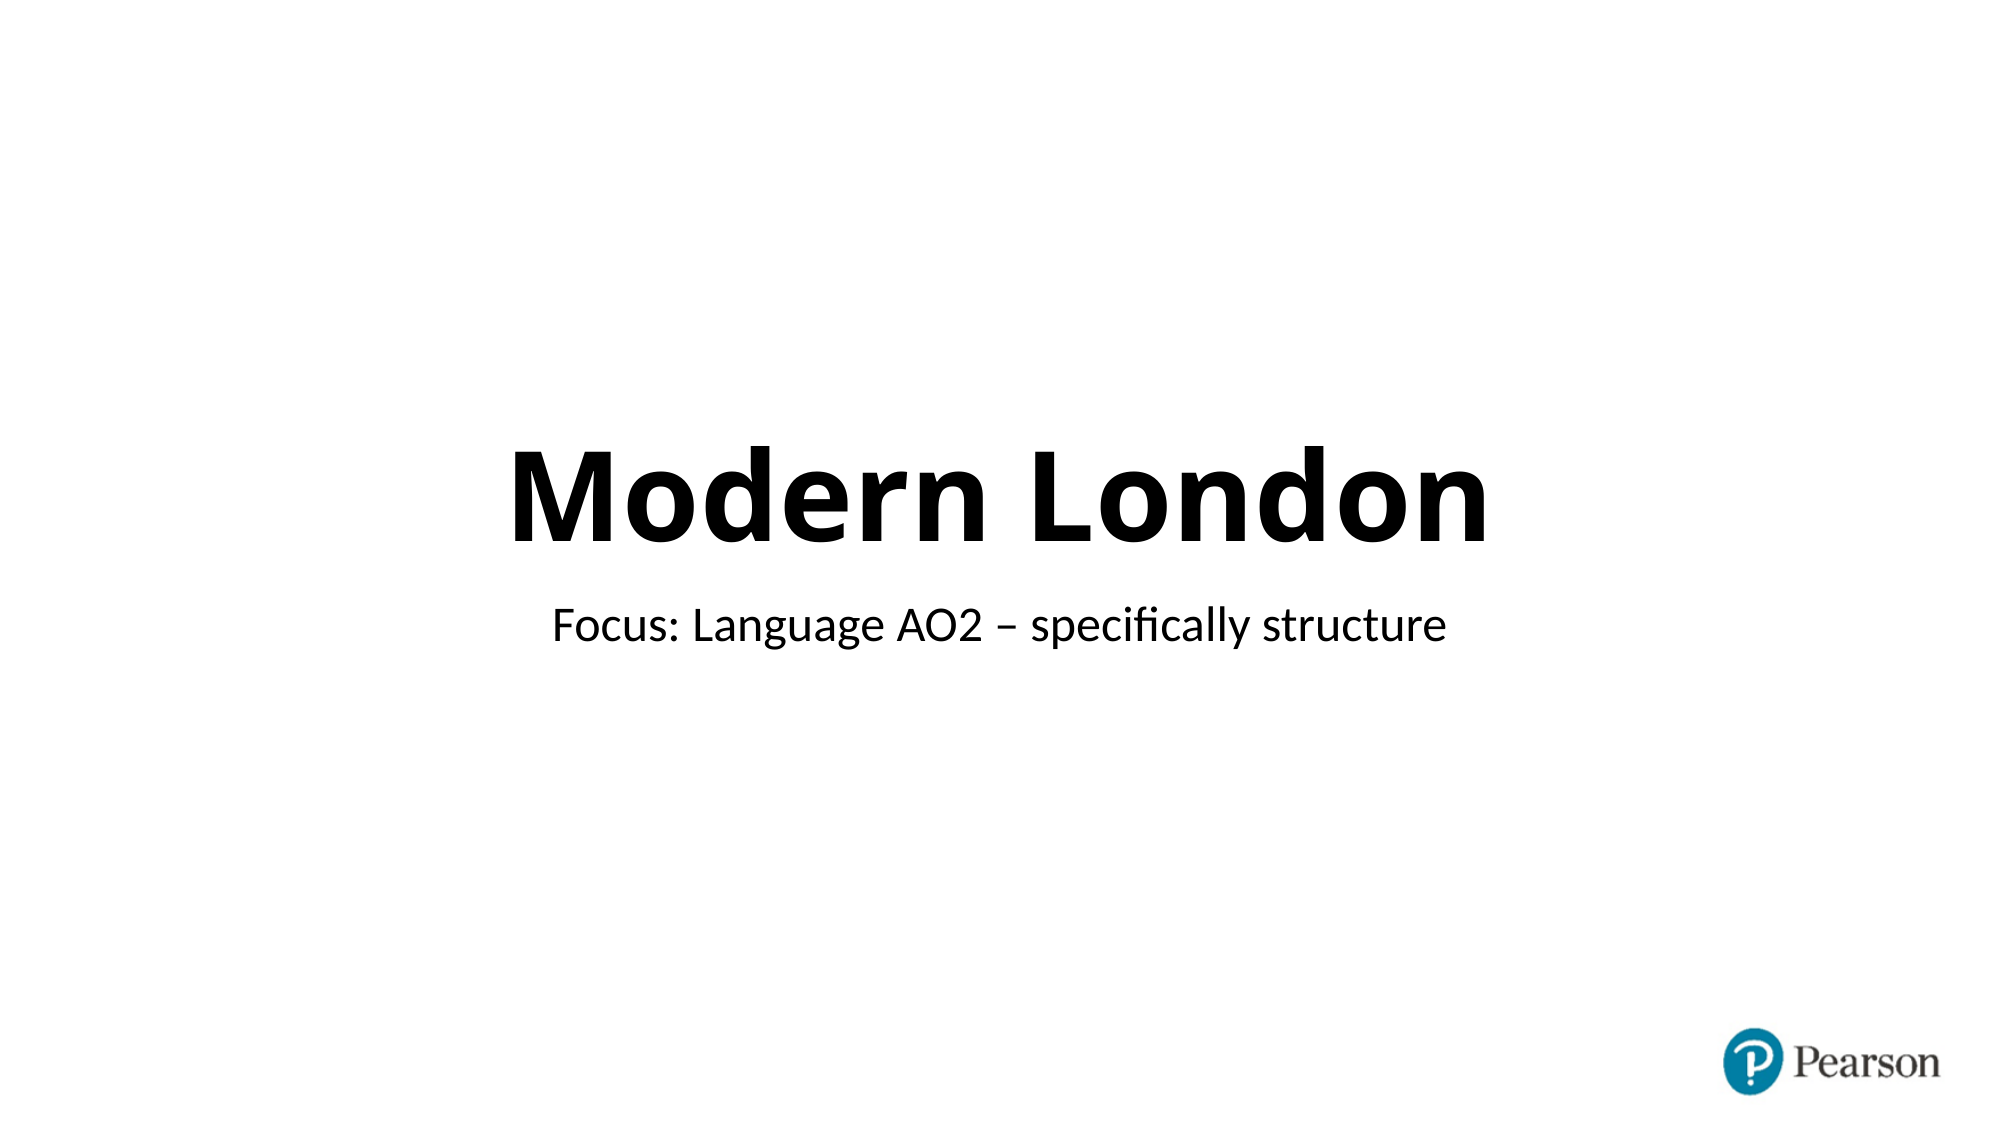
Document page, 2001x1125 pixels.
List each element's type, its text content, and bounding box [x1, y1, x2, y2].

subtitle Focus: Language AO2 – specifically structure [249, 590, 1750, 863]
picture [1713, 1013, 1951, 1106]
title Modern London [249, 184, 1750, 576]
